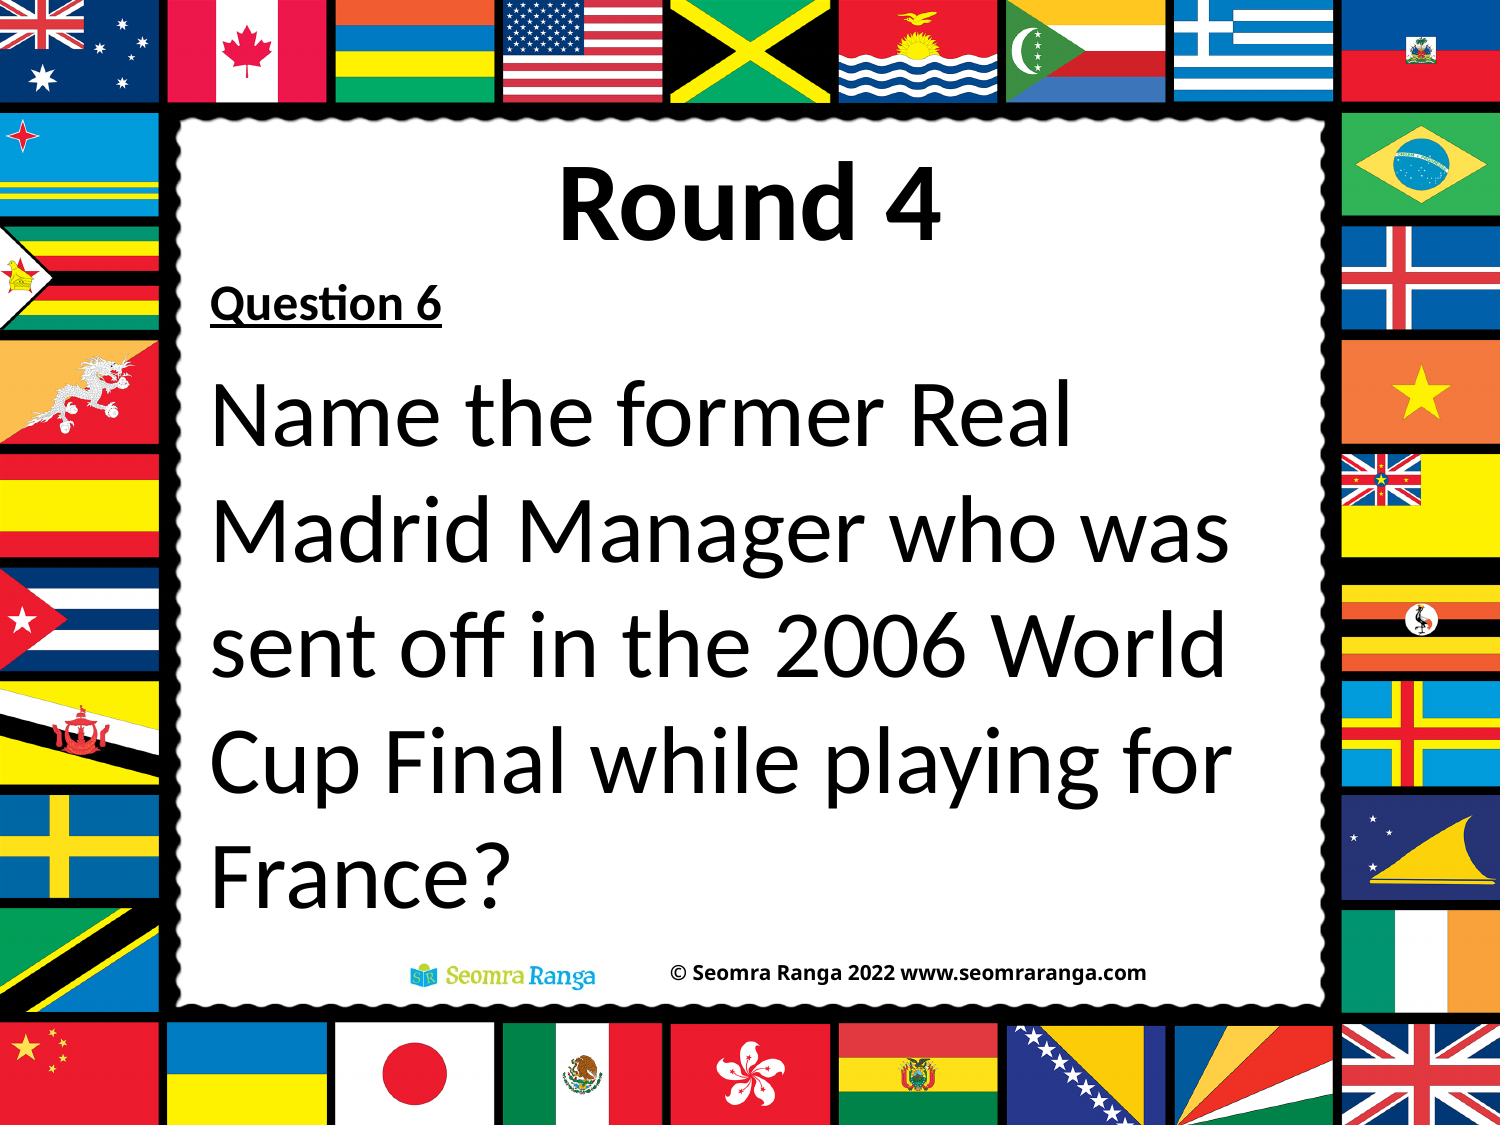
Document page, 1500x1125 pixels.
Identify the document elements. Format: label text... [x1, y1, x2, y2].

picture [10, 122, 36, 150]
list Question 6 Name the former Real Madrid Manager who was sent off in the 2006 World Cup Final while playing for France? [194, 261, 1306, 953]
picture [0, 0, 1500, 1125]
title Round 4 [183, 101, 1317, 290]
text_box © Seomra Ranga 2022 www.seomraranga.com [631, 953, 1187, 993]
